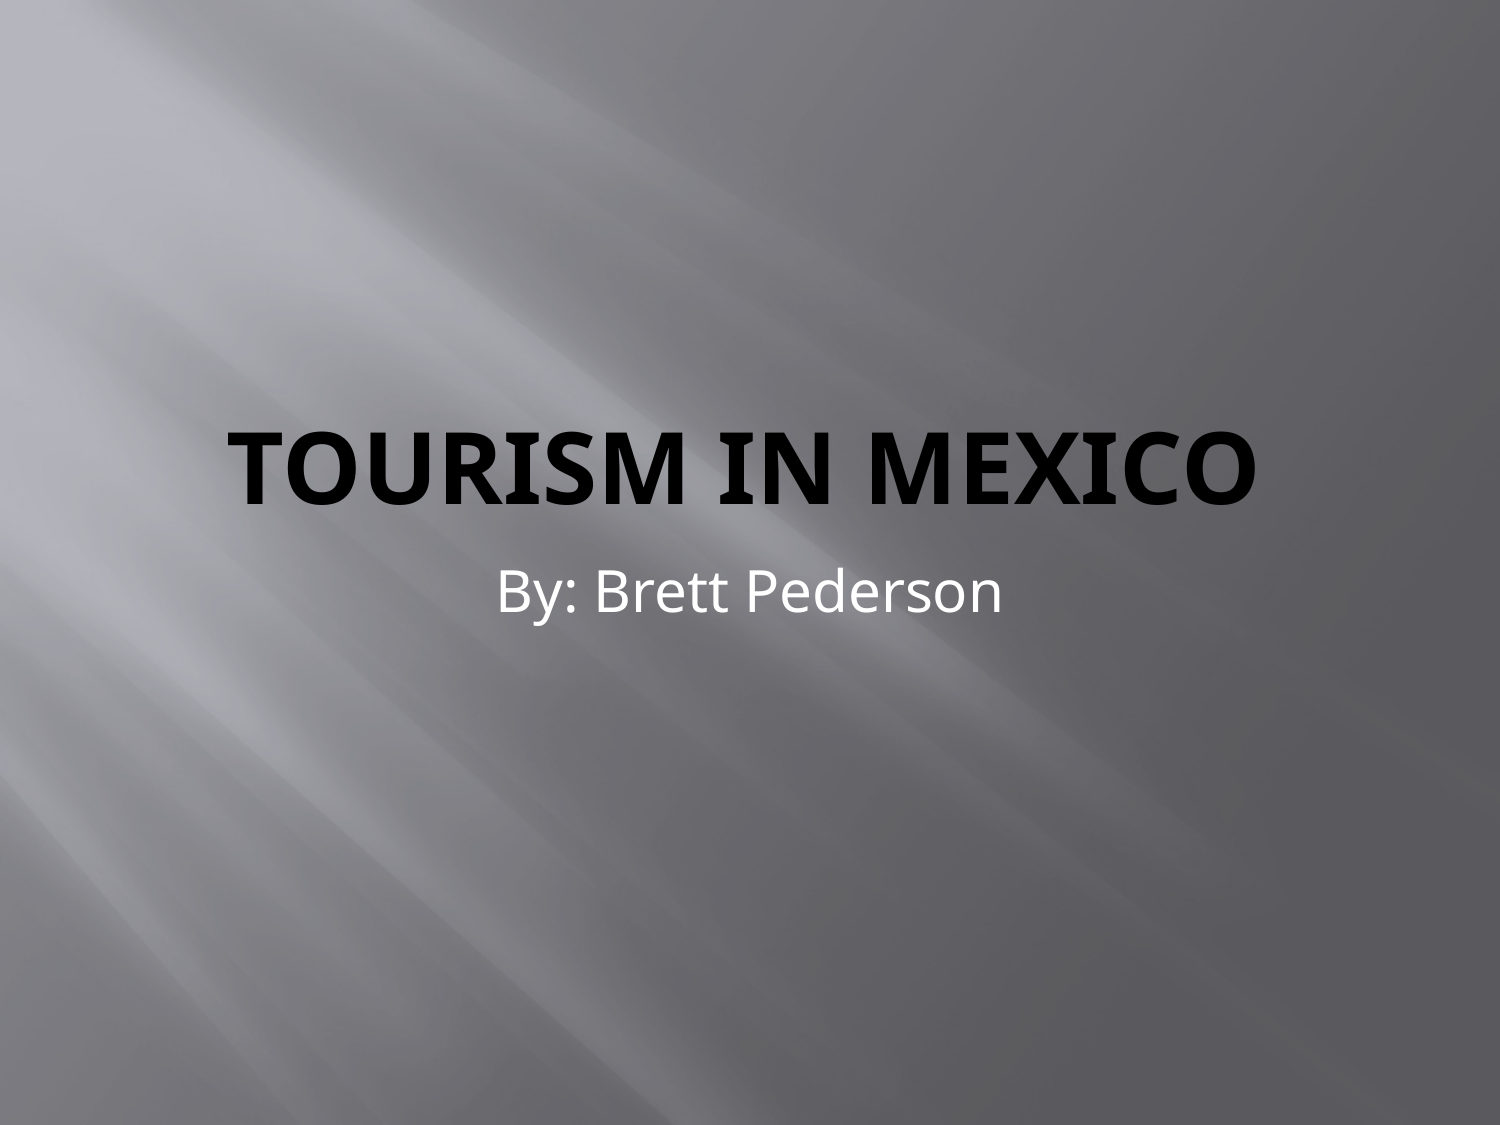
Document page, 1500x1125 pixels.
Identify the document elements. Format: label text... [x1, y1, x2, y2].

title Tourism in Mexico [69, 224, 1420, 525]
subtitle By: Brett Pederson [225, 546, 1275, 834]
